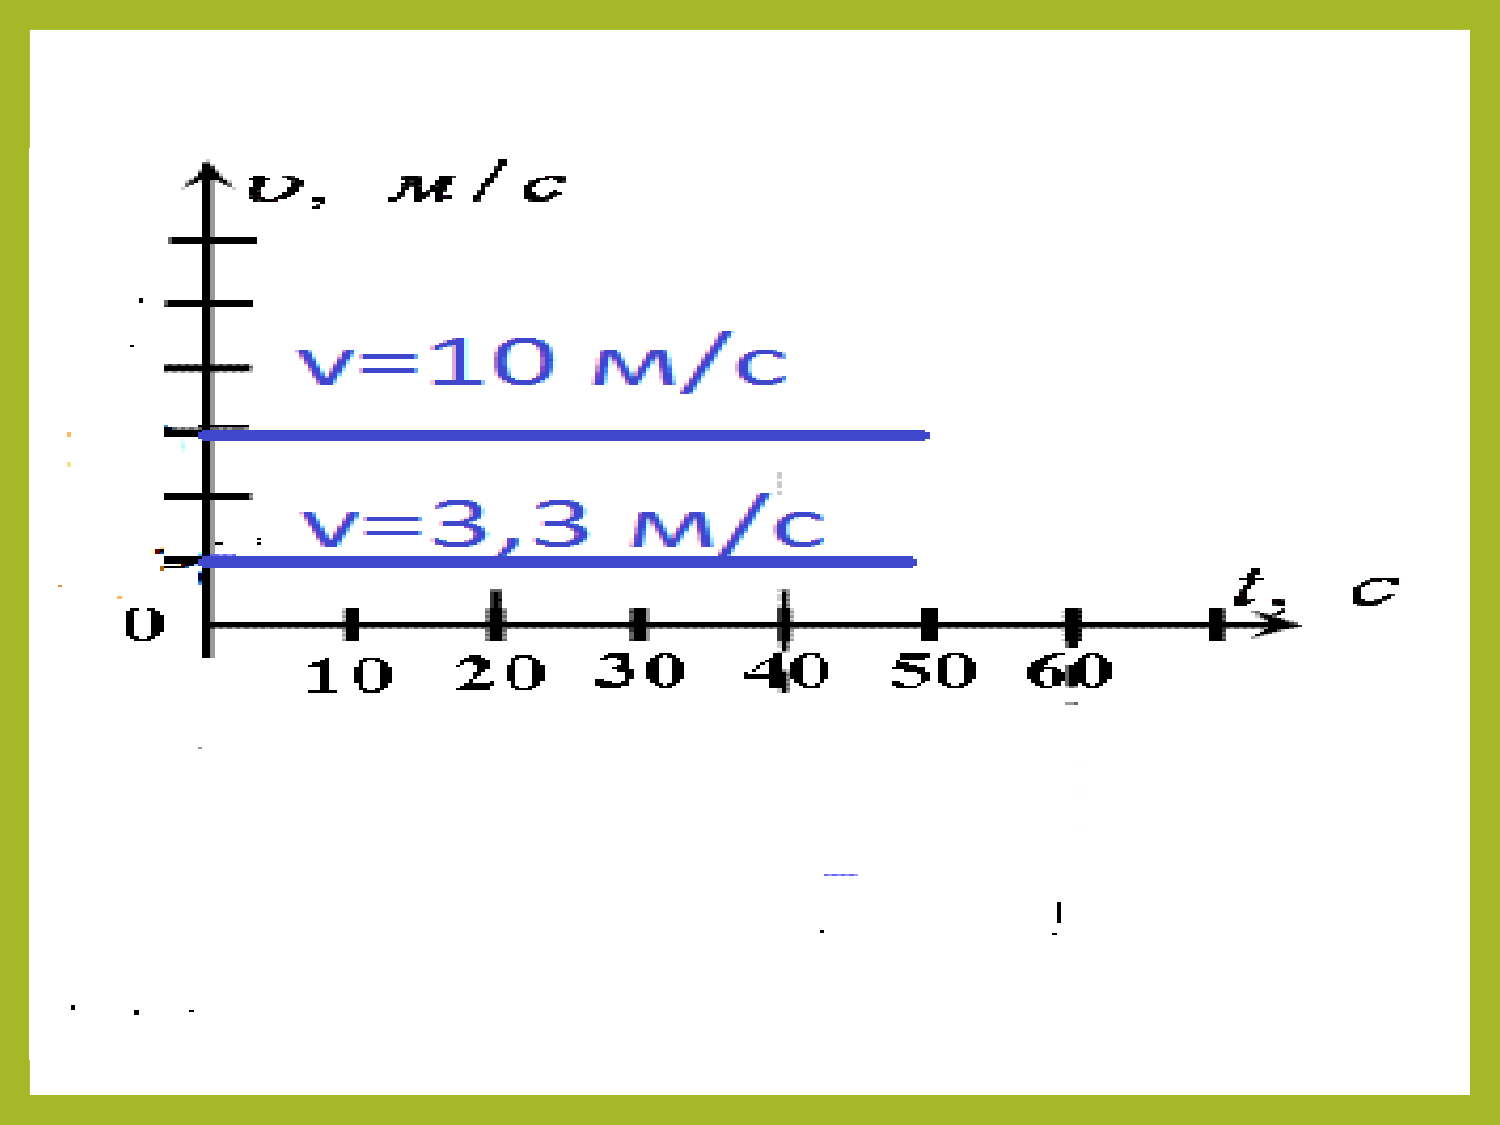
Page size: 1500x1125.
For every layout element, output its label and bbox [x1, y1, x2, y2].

list [29, 148, 1460, 1060]
